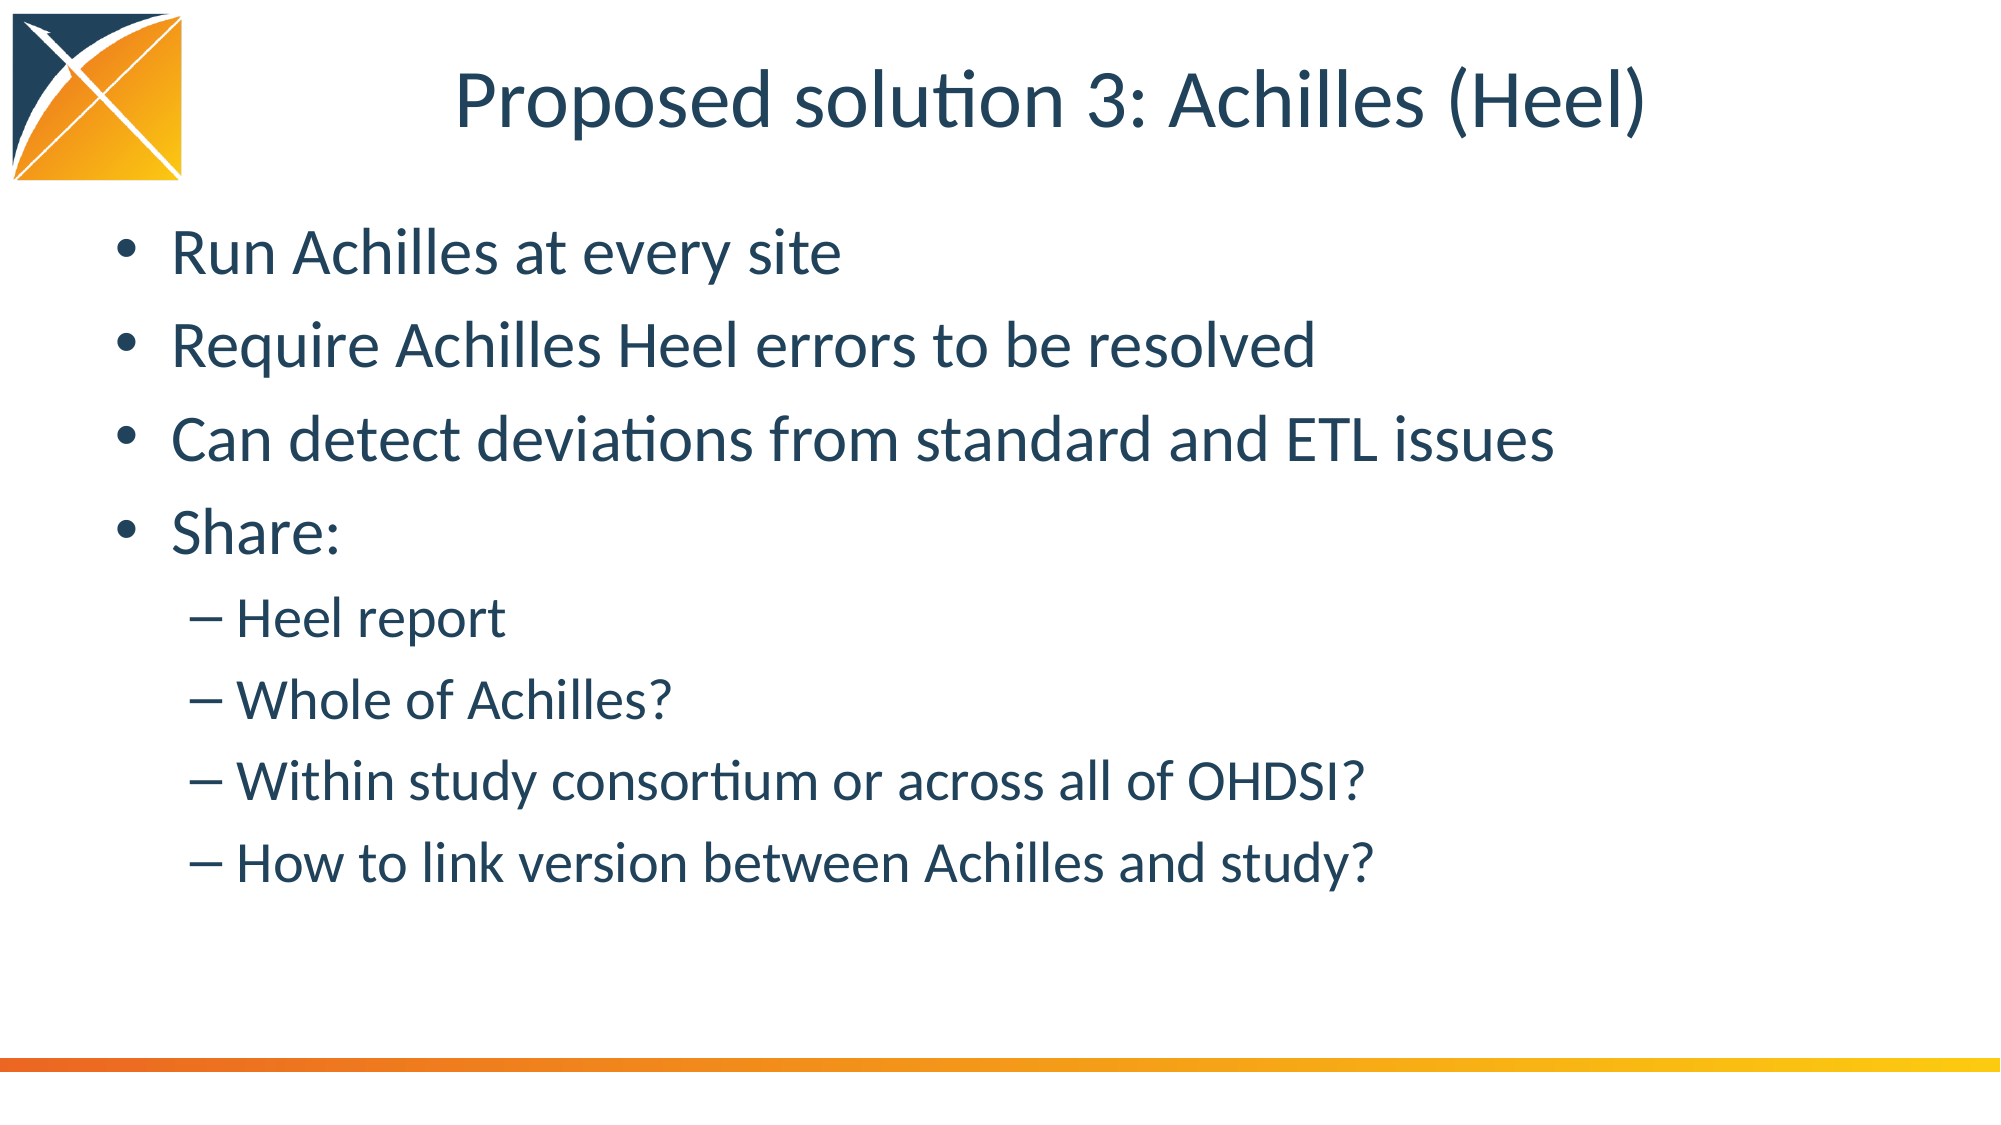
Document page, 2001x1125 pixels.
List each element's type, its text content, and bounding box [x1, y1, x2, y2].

picture [0, 0, 206, 200]
list Run Achilles at every site Require Achilles Heel errors to be resolved Can detect deviations from standard and ETL issues Share: Heel report Whole of Achilles? Within study consortium or across all of OHDSI? How to link version between Achilles and study? [99, 200, 1900, 1005]
title Proposed solution 3: Achilles (Heel) [205, 24, 1900, 163]
